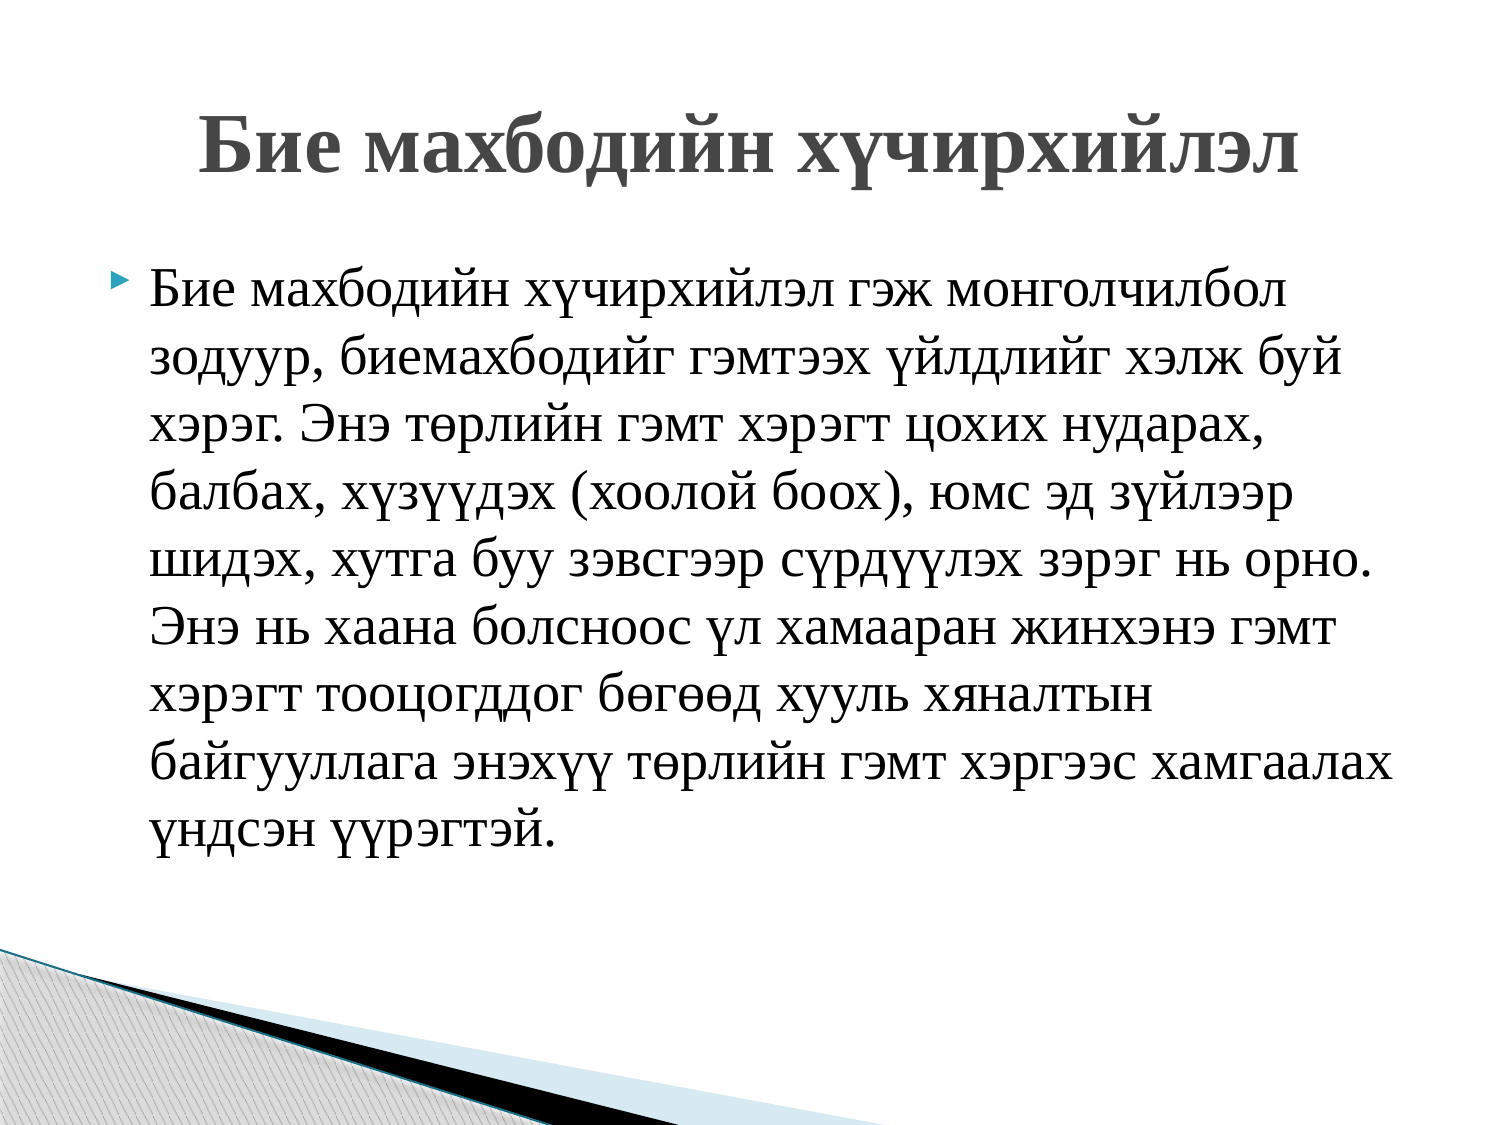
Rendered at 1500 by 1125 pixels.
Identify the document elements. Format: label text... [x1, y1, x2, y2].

title Бие махбодийн хүчирхийлэл [75, 45, 1425, 233]
list Бие махбодийн хүчирхийлэл гэж монголчилбол зодуур, биемахбодийг гэмтээх үйлдлийг хэлж буй хэрэг. Энэ төрлийн гэмт хэрэгт цохих нударах, балбах, хүзүүдэх (хоолой боох), юмс эд зүйлээр шидэх, хутга буу зэвсгээр сүрдүүлэх зэрэг нь орно. Энэ нь хаана болсноос үл хамааран жинхэнэ гэмт хэрэгт тооцогддог бөгөөд хууль хяналтын байгууллага энэхүү төрлийн гэмт хэргээс хамгаалах үндсэн үүрэгтэй. [75, 243, 1425, 986]
